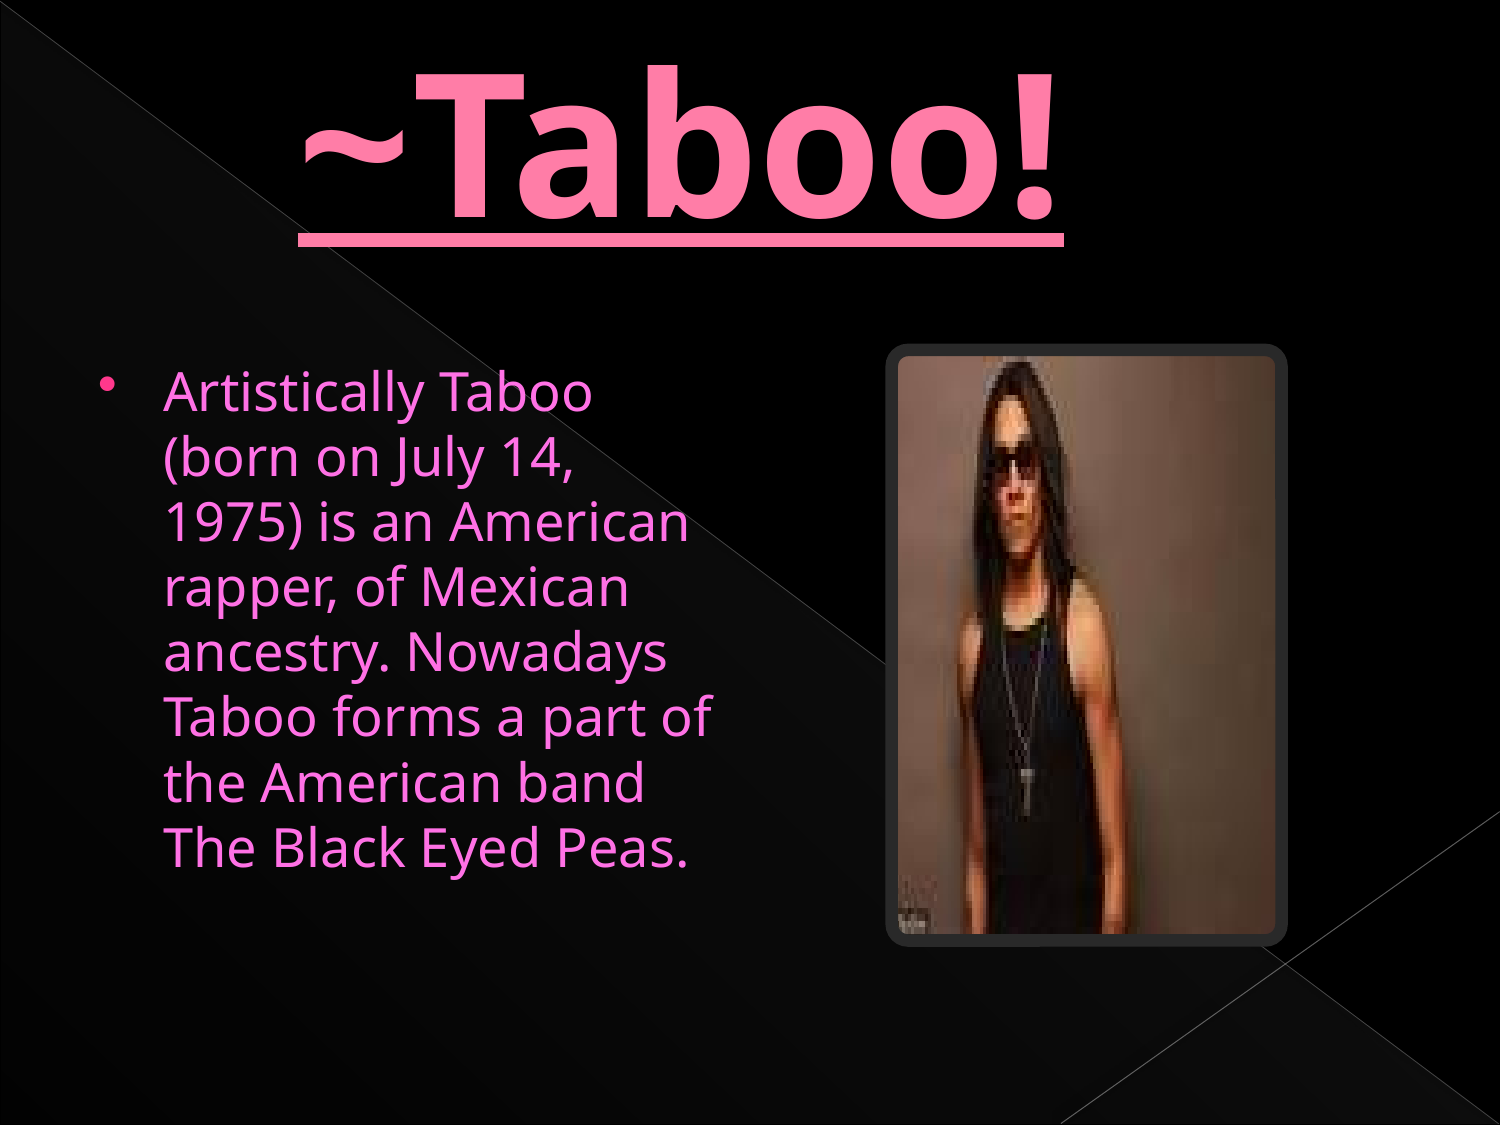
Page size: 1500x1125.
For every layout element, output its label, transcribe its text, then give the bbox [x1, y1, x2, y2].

title ~Taboo! [75, 43, 1425, 232]
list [891, 349, 1282, 941]
list Artistically Taboo (born on July 14, 1975) is an American rapper, of Mexican ancestry. Nowadays Taboo forms a part of the American band The Black Eyed Peas. [75, 349, 738, 1025]
